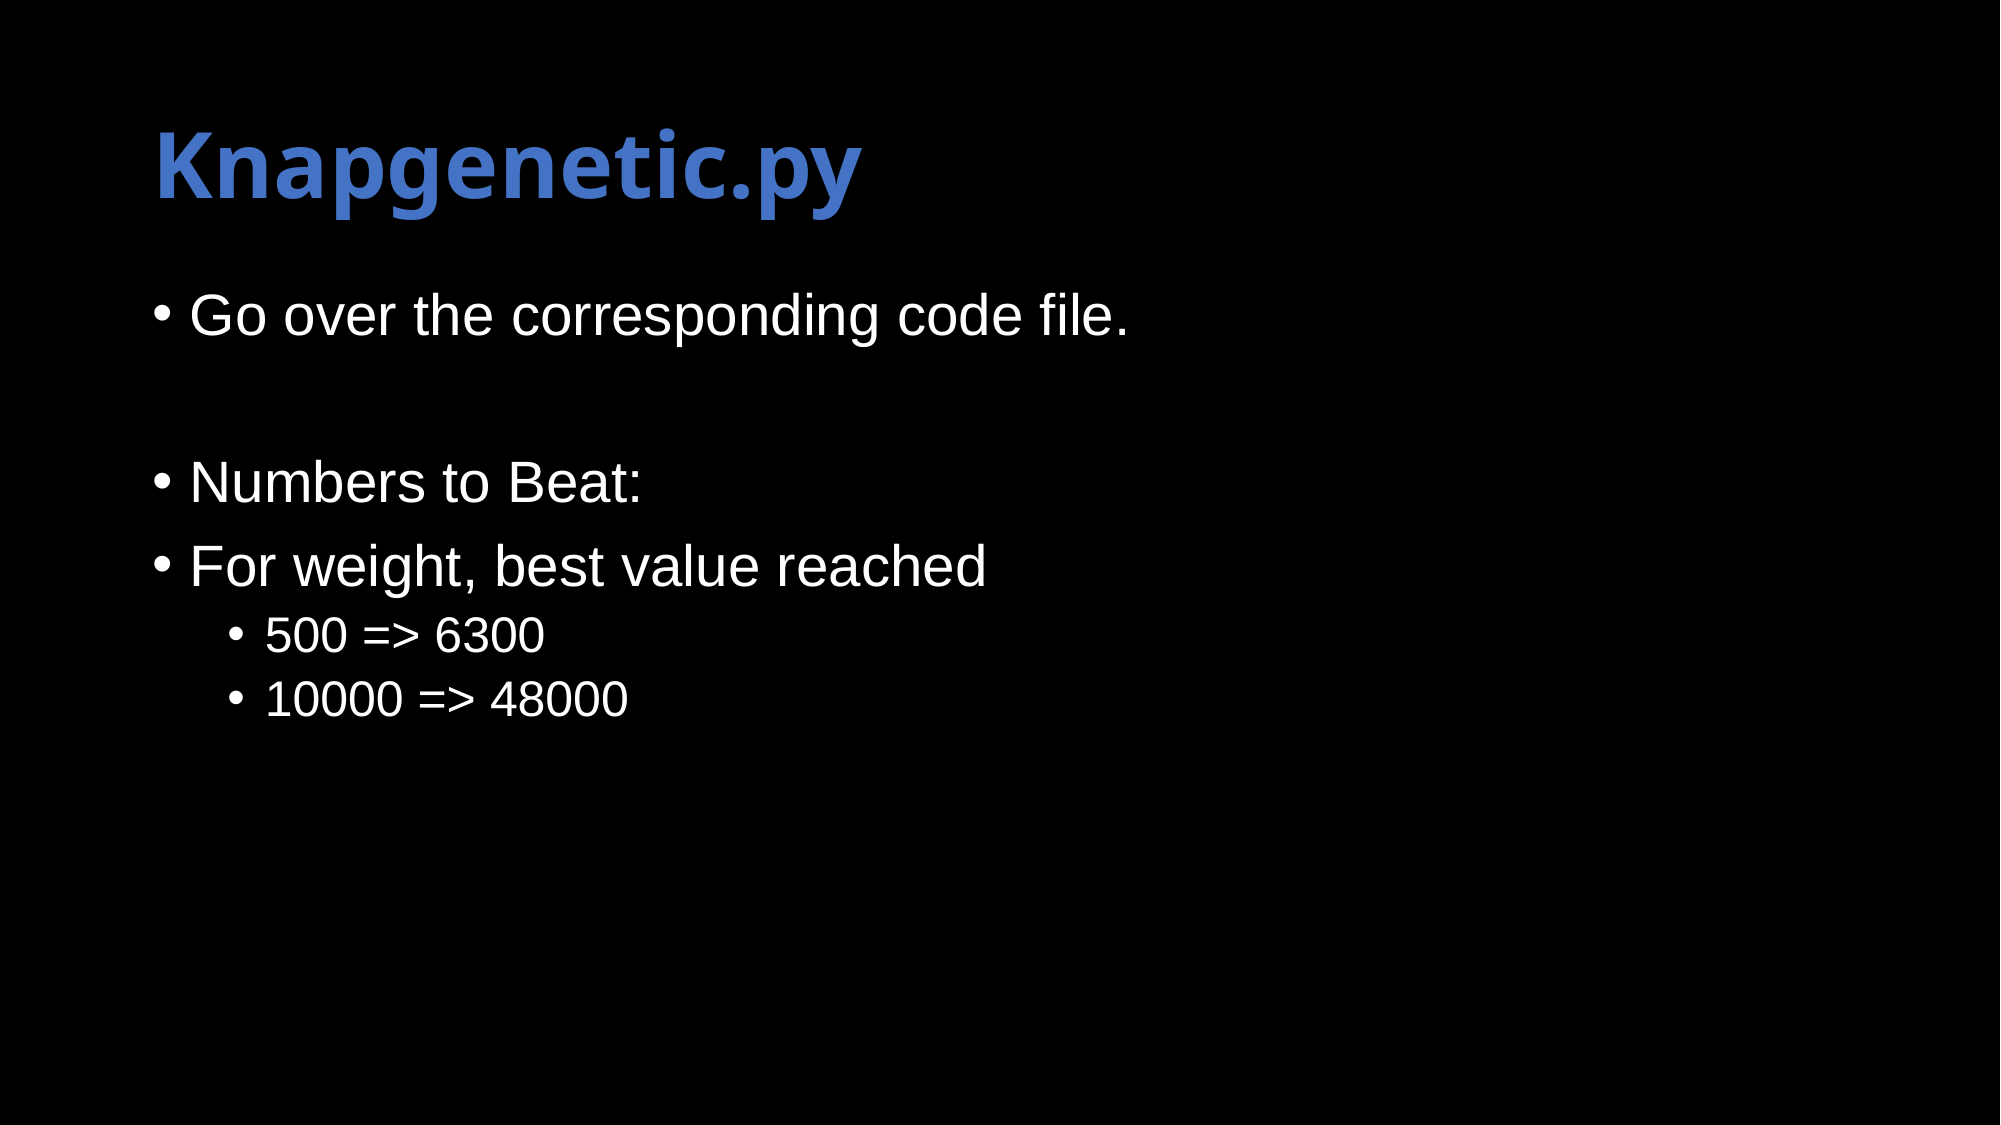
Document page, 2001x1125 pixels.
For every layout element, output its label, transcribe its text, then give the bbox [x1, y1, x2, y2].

list Go over the corresponding code file. Numbers to Beat: For weight, best value reached 500 => 6300 10000 => 48000 [137, 277, 1953, 1125]
title Knapgenetic.py [137, 59, 1863, 277]
